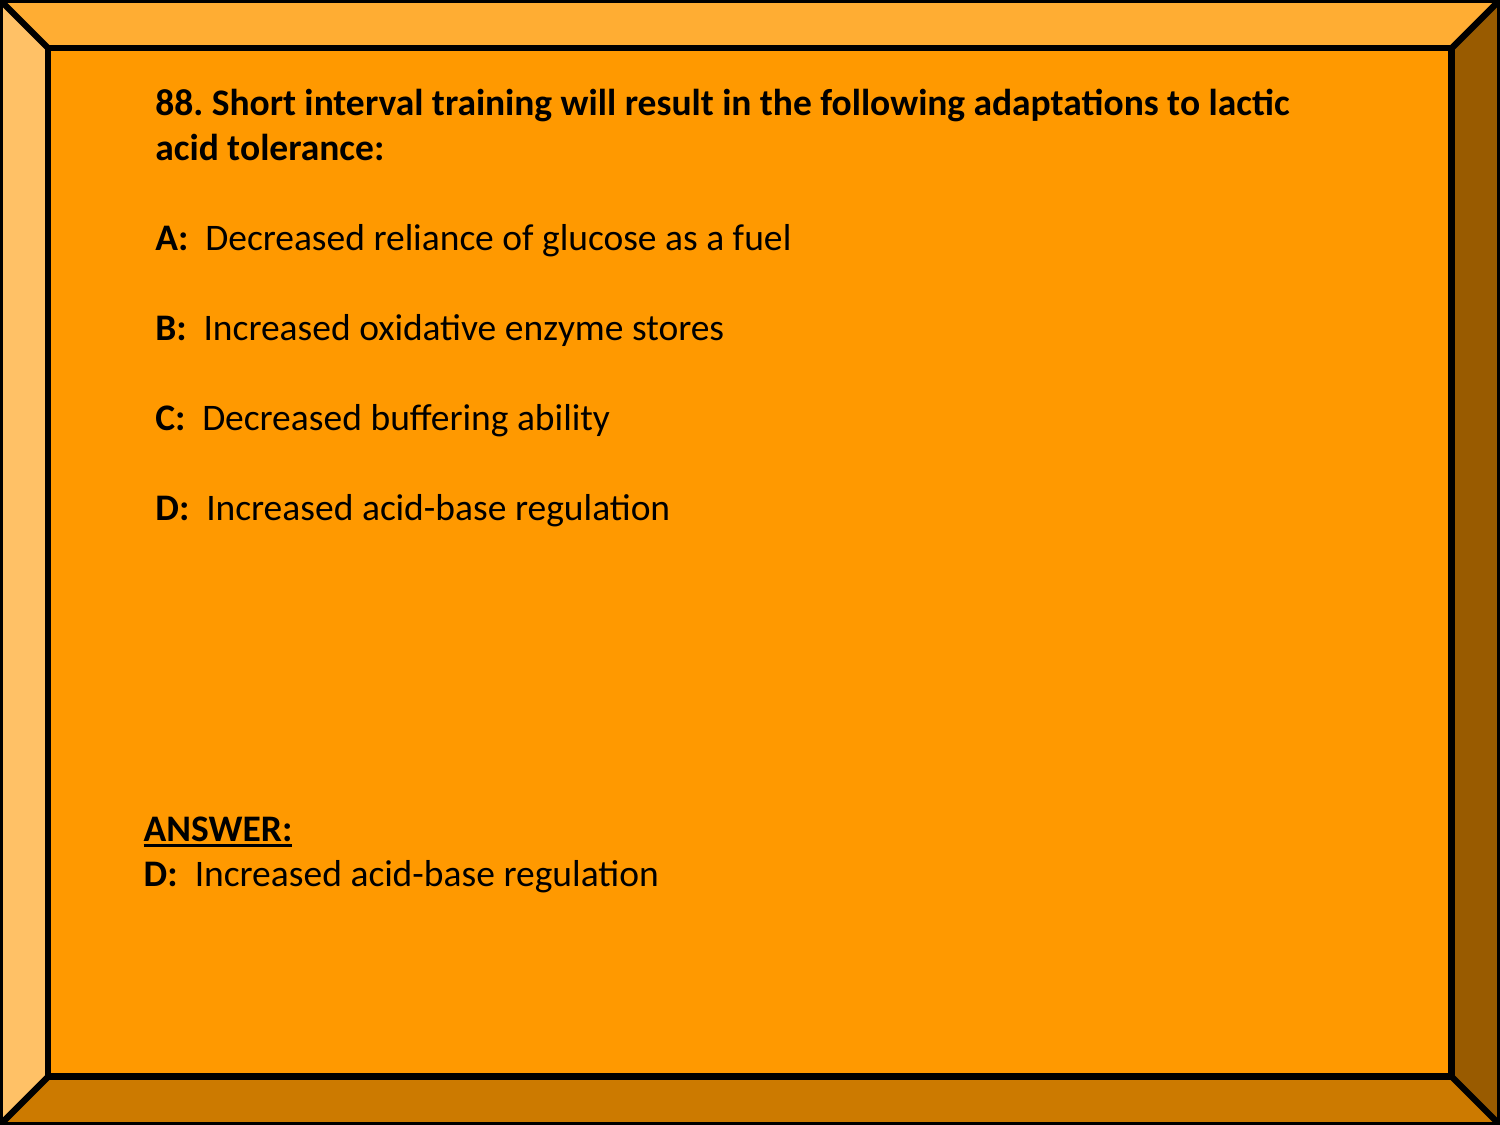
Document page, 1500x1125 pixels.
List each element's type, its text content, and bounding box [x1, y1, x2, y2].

text_box ANSWER: D: Increased acid-base regulation [128, 796, 1383, 947]
text_box 88. Short interval training will result in the following adaptations to lactic acid tolerance: A: Decreased reliance of glucose as a fuel B: Increased oxidative enzyme stores C: Decreased buffering ability D: Increased acid-base regulation [140, 70, 1371, 580]
